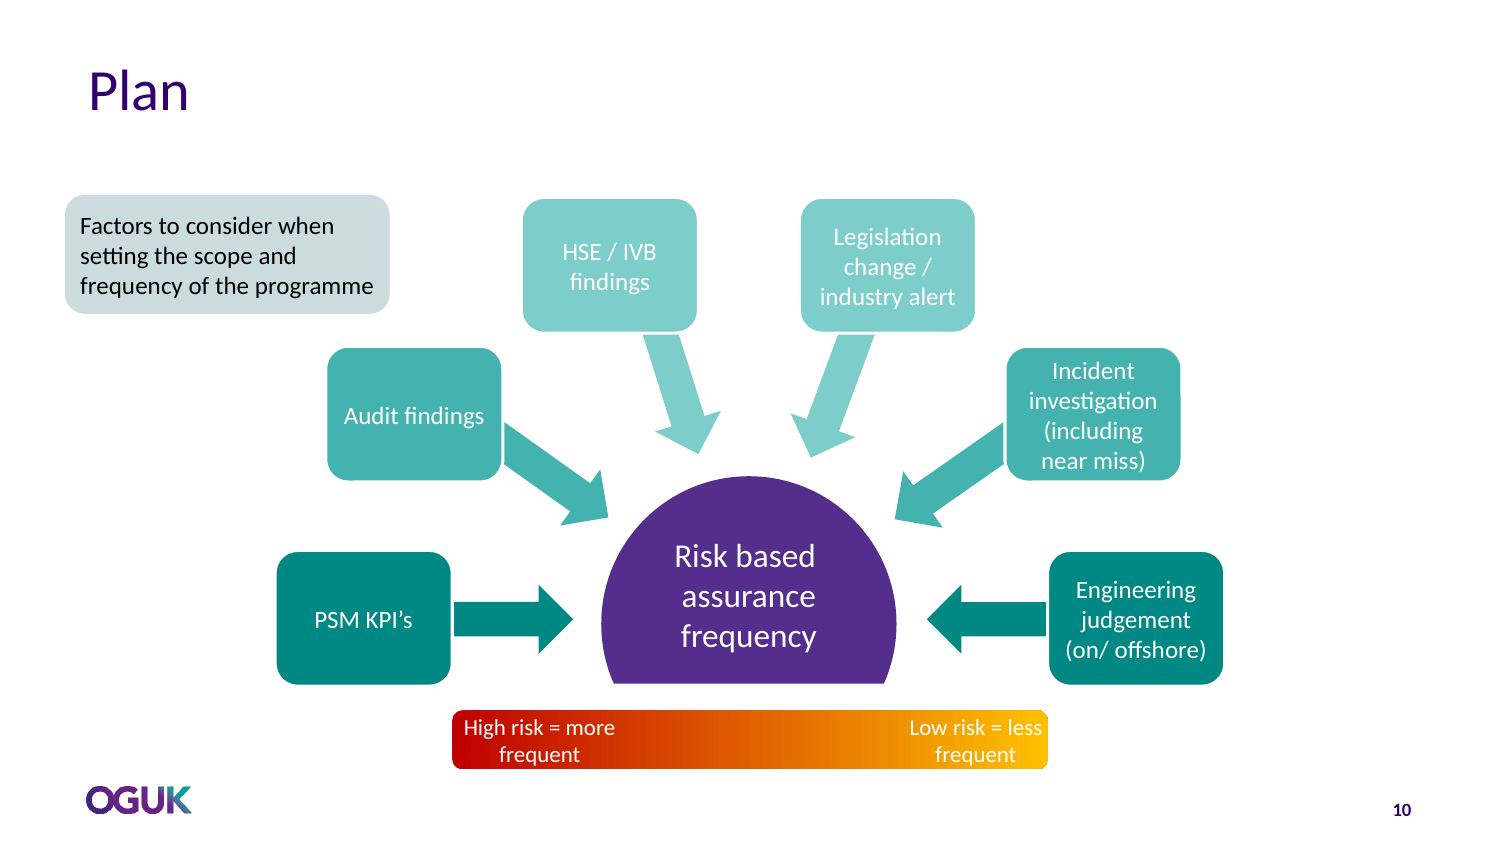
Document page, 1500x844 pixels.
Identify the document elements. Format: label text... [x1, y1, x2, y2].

text_box [454, 582, 575, 657]
text_box [893, 421, 1004, 530]
text_box [788, 335, 876, 459]
text_box PSM KPI’s [274, 549, 454, 688]
text_box Audit findings [324, 345, 504, 484]
slide_number 10 [1352, 800, 1412, 818]
text_box High risk = more frequent [450, 709, 630, 771]
text_box HSE / IVB findings [520, 196, 700, 335]
text_box Low risk = less frequent [886, 709, 1066, 771]
text_box [620, 709, 896, 771]
text_box Incident investigation (including near miss) [1003, 345, 1184, 484]
text_box [504, 420, 610, 527]
title Plan [88, 38, 1412, 145]
text_box Legislation change / industry alert [798, 196, 978, 335]
text_box Engineering judgement (on/ offshore) [1046, 549, 1226, 688]
text_box Risk based assurance frequency [600, 475, 898, 685]
text_box [925, 582, 1046, 657]
picture [76, 778, 200, 822]
text_box [641, 334, 724, 456]
text_box Factors to consider when setting the scope and frequency of the programme [63, 193, 391, 315]
